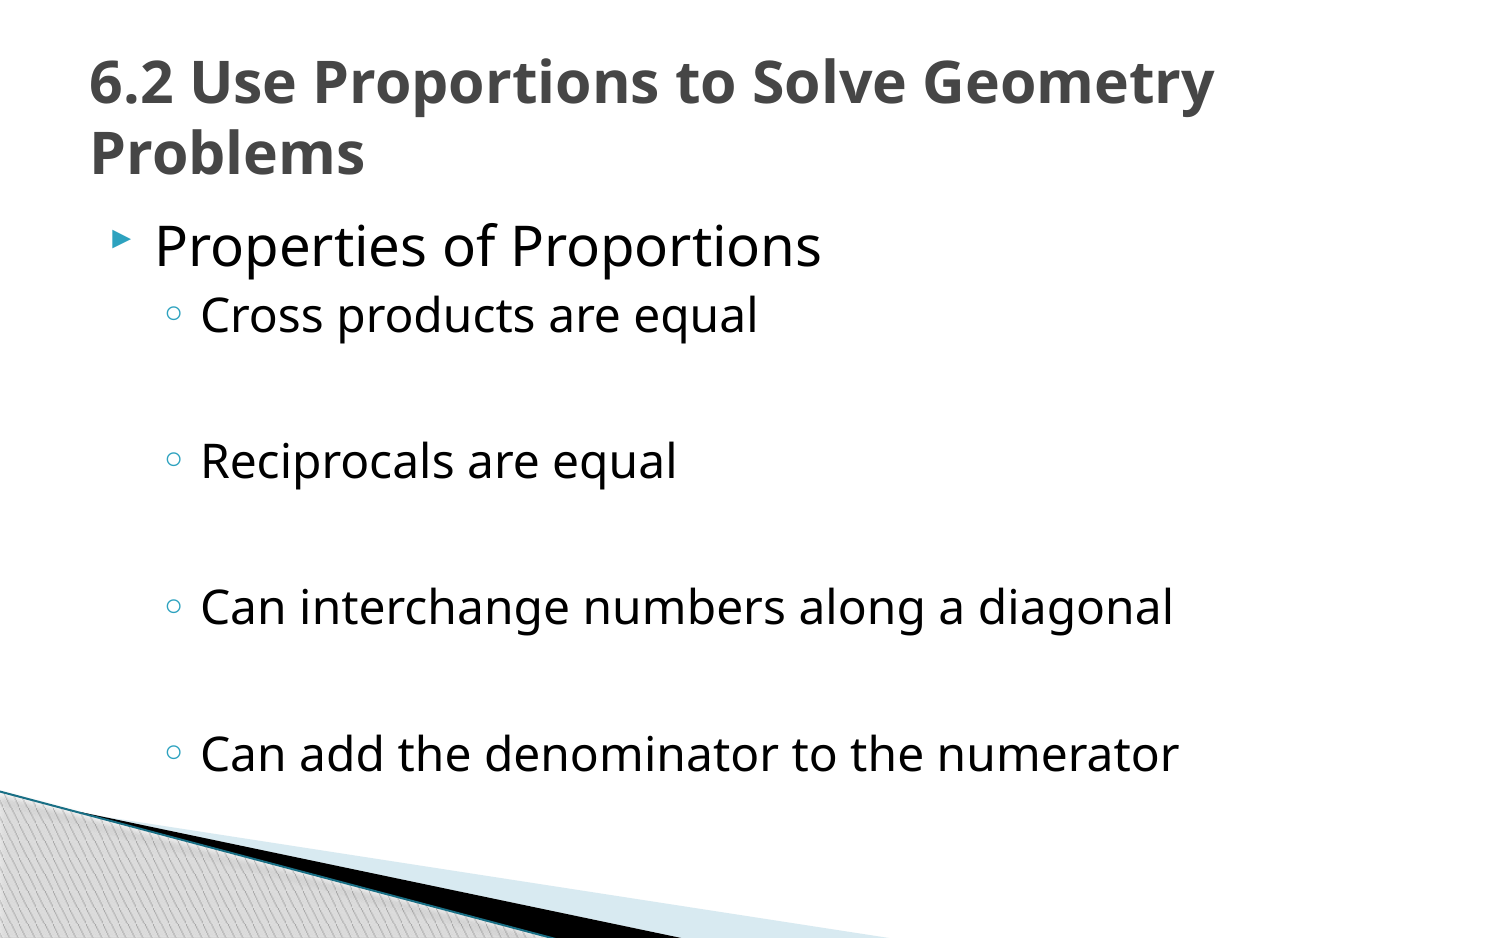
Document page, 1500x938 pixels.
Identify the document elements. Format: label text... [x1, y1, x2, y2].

title 6.2 Use Proportions to Solve Geometry Problems [75, 37, 1425, 194]
